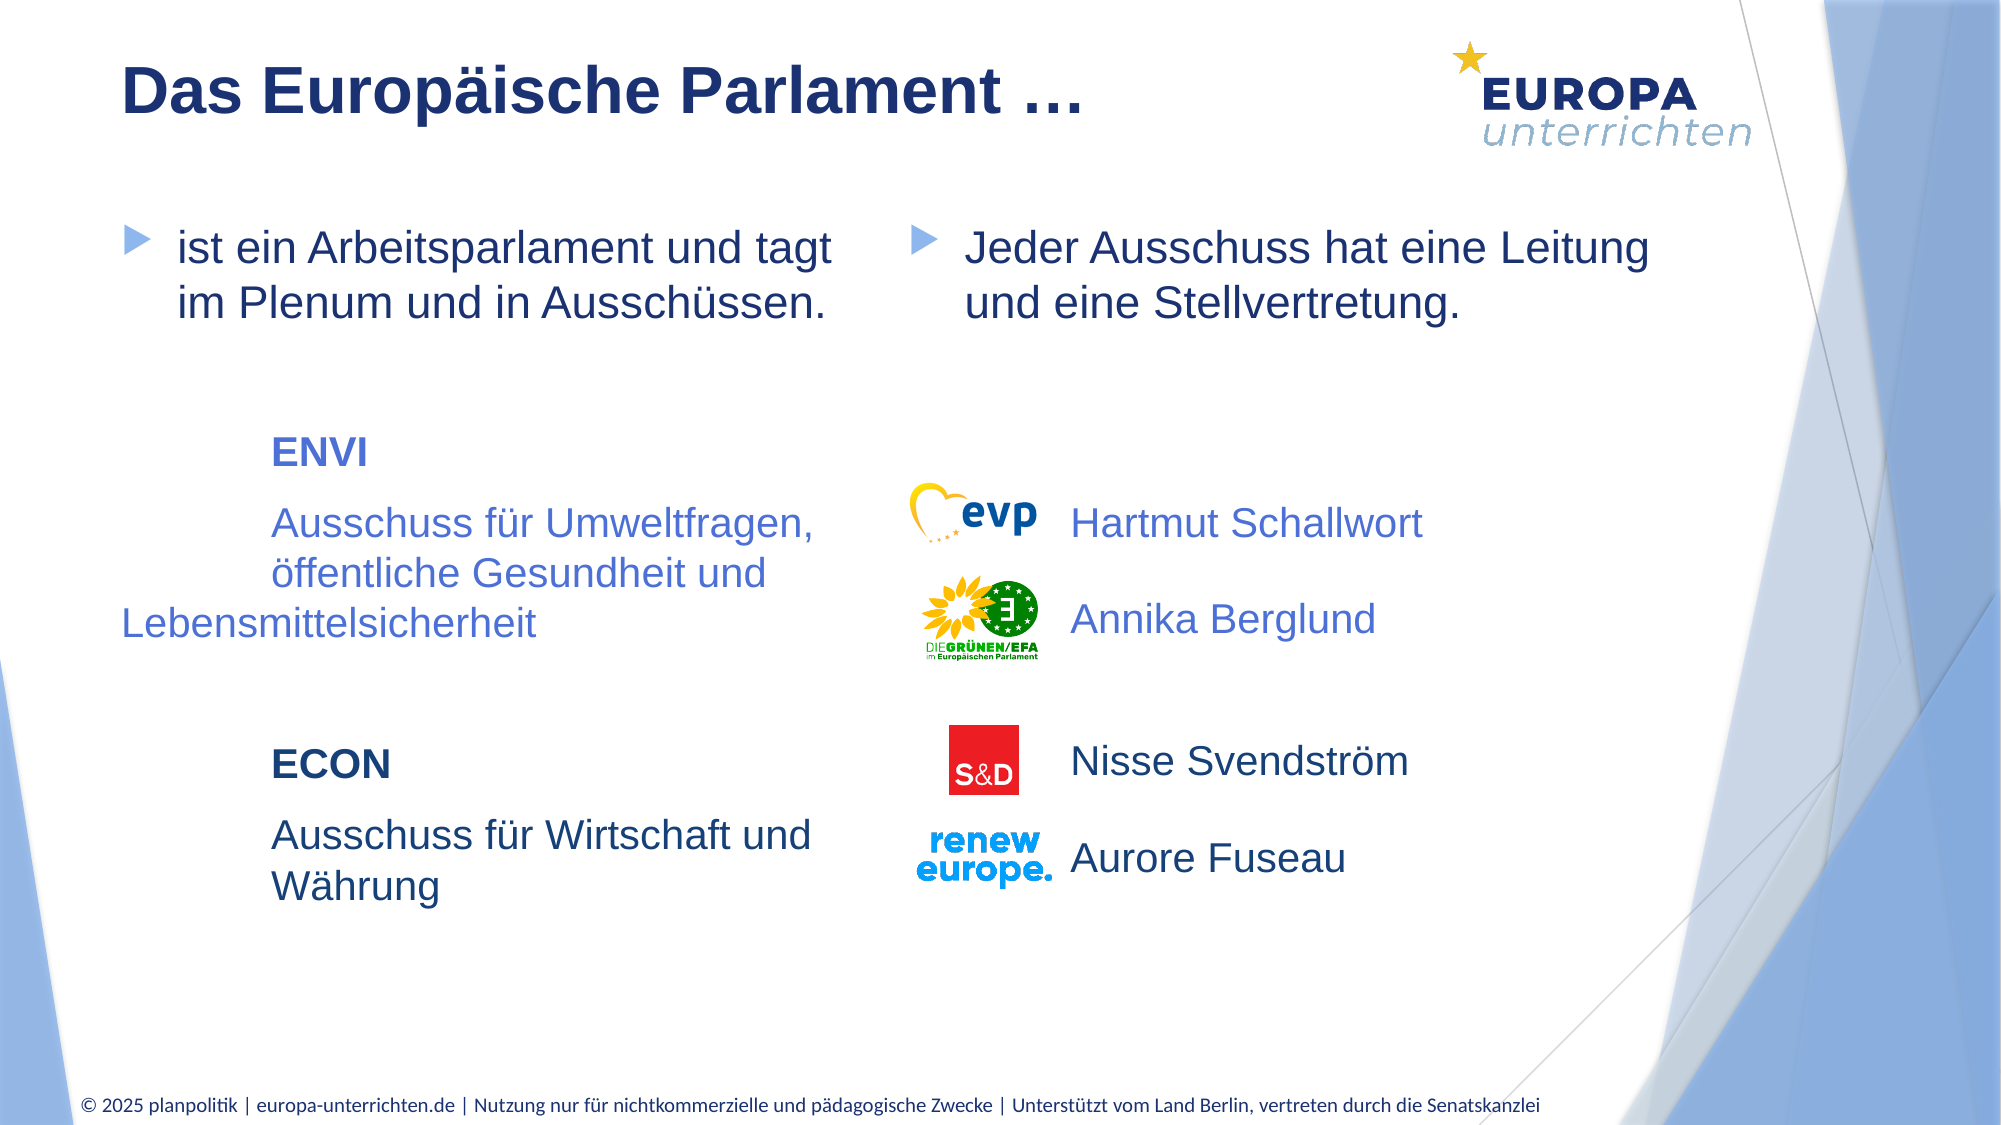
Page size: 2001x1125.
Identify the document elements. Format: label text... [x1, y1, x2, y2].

list ist ein Arbeitsparlament und tagt im Plenum und in Ausschüssen. ENVI Ausschuss für Umweltfragen, öffentliche Gesundheit und Lebensmittelsicherheit ECON Ausschuss für Wirtschaft und Währung Jeder Ausschuss hat eine Leitung und eine Stellvertretung. Hartmut Schallwort Annika Berglund Nisse Svendström Aurore Fuseau [106, 210, 1711, 1034]
picture [948, 725, 1020, 796]
picture [907, 480, 1039, 546]
list Das Europäische Parlament … [106, 39, 1473, 147]
picture [907, 823, 1061, 897]
picture [1422, 0, 1781, 187]
picture [920, 575, 1038, 662]
